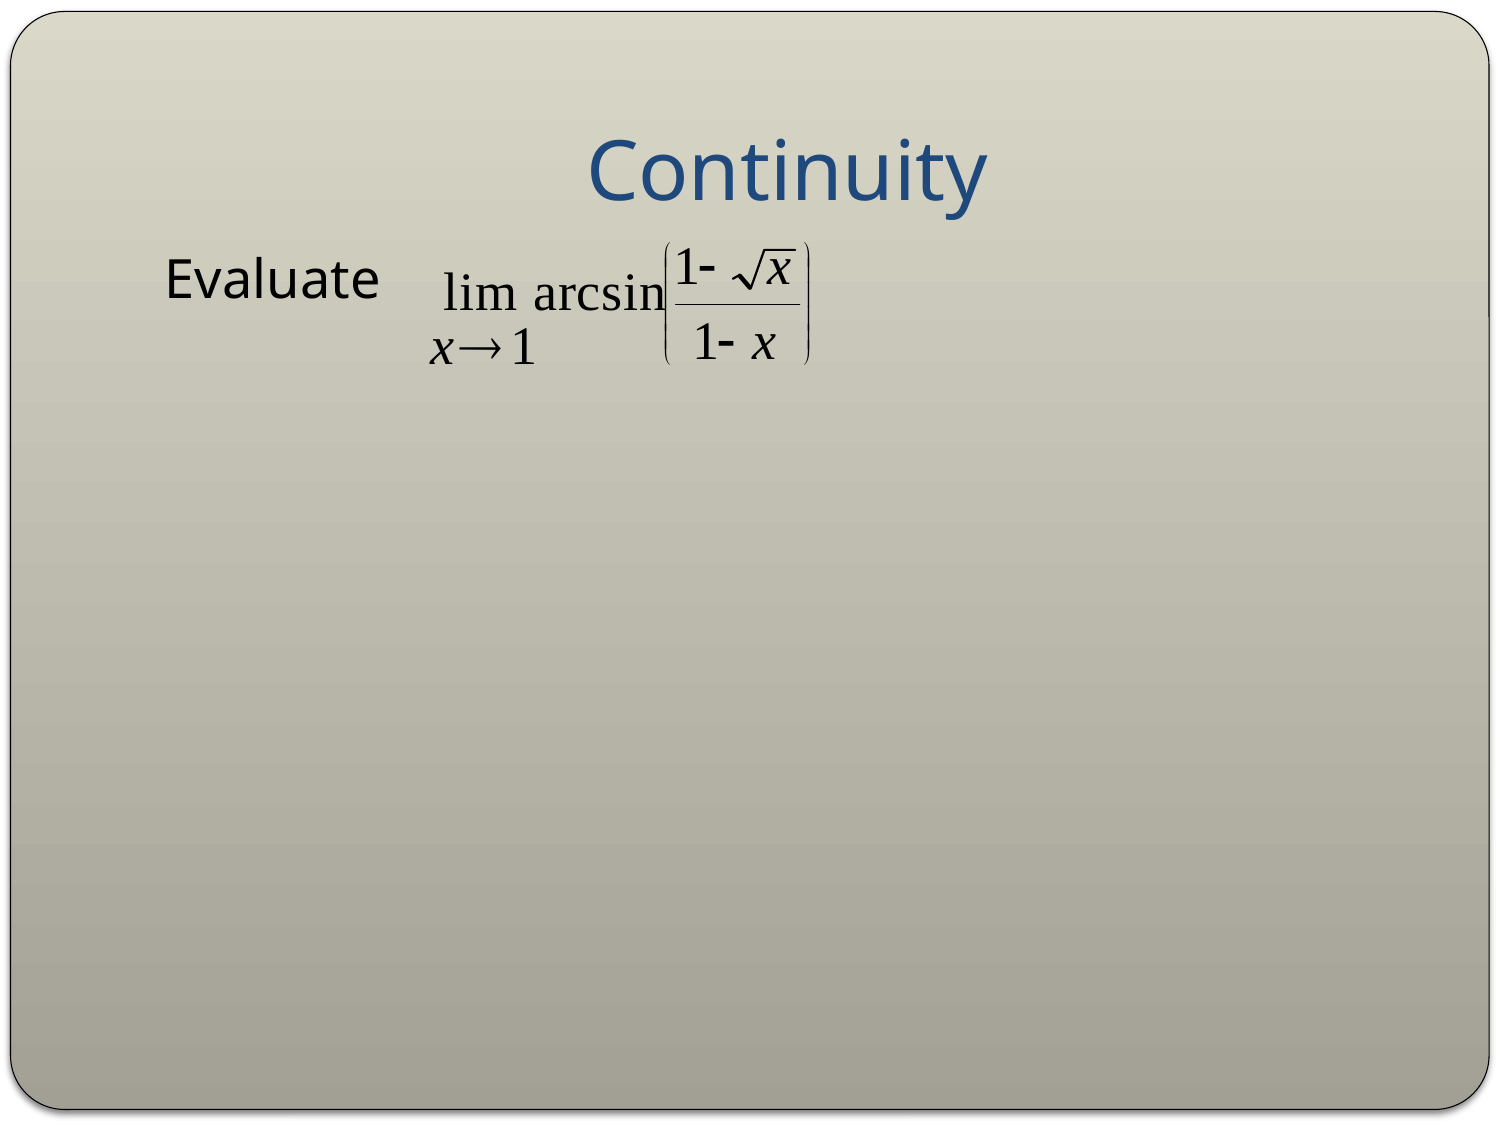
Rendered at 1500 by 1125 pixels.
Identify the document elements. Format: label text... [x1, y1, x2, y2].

list Evaluate [150, 237, 1425, 988]
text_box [424, 237, 817, 372]
title Continuity [150, 45, 1425, 233]
